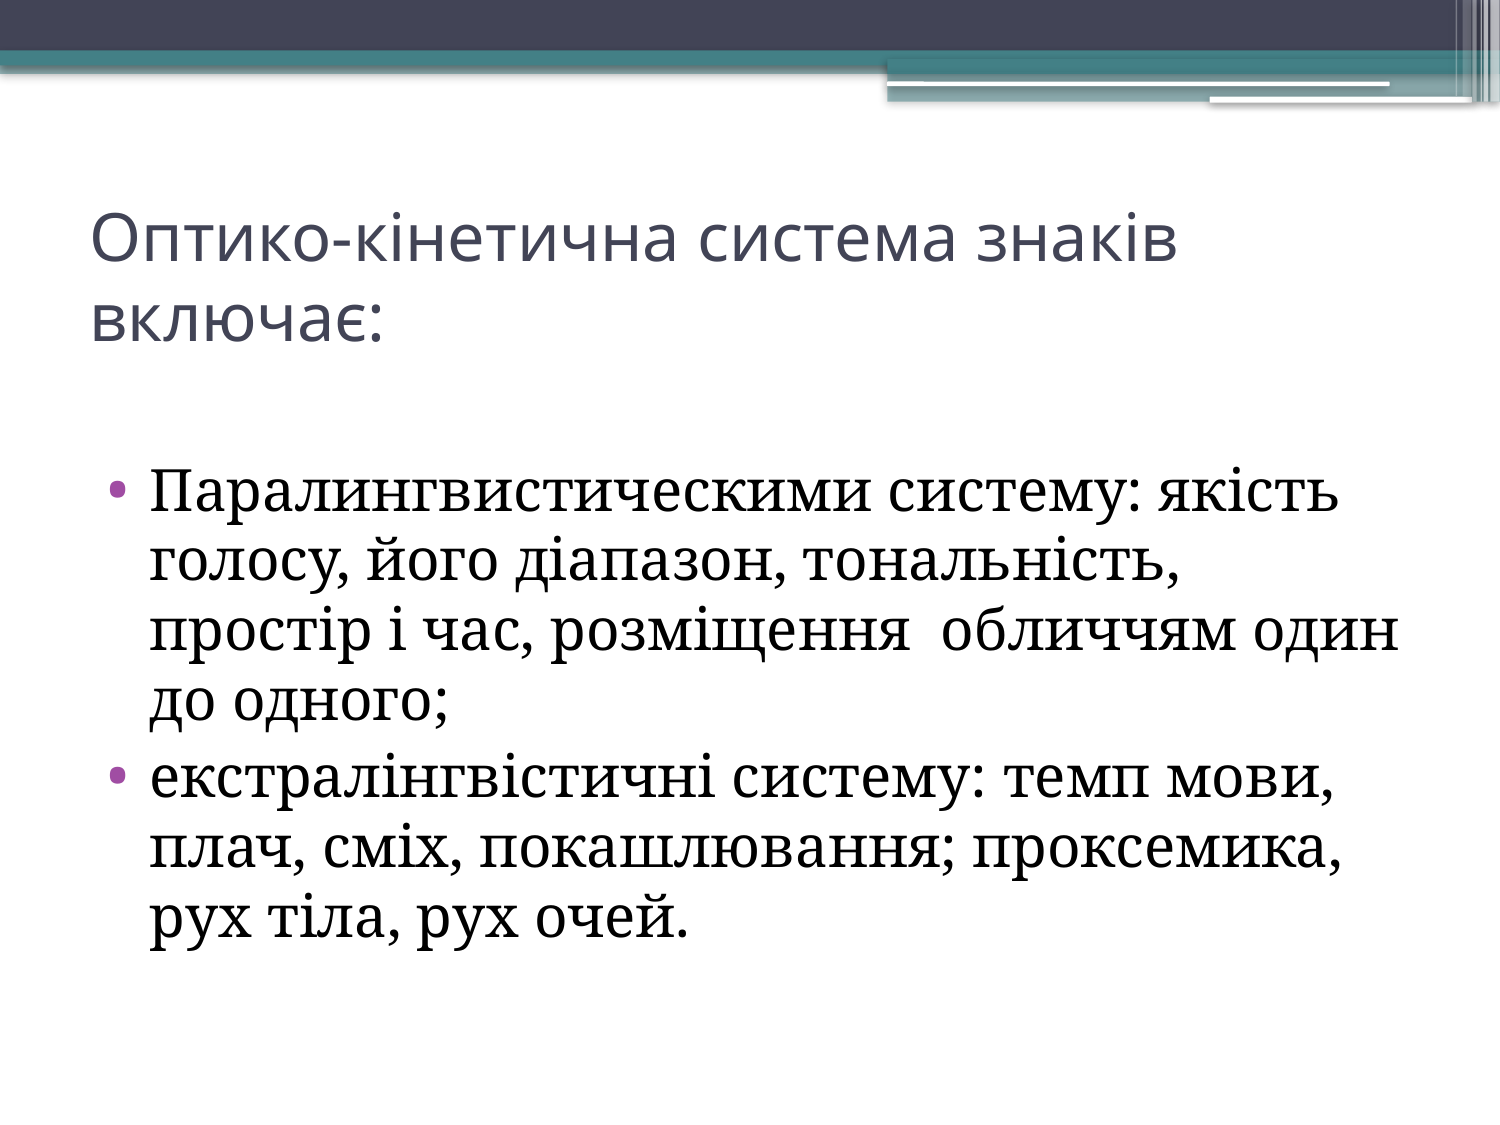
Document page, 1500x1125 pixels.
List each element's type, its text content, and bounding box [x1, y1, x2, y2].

list Паралингвистическими систему: якість голосу, його діапазон, тональність, простір і час, розміщення обличчям один до одного; екстралінгвістичні систему: темп мови, плач, сміх, покашлювання; проксемика, рух тіла, рух очей. [75, 368, 1425, 1079]
title Оптико-кінетична система знаків включає: [75, 187, 1425, 363]
